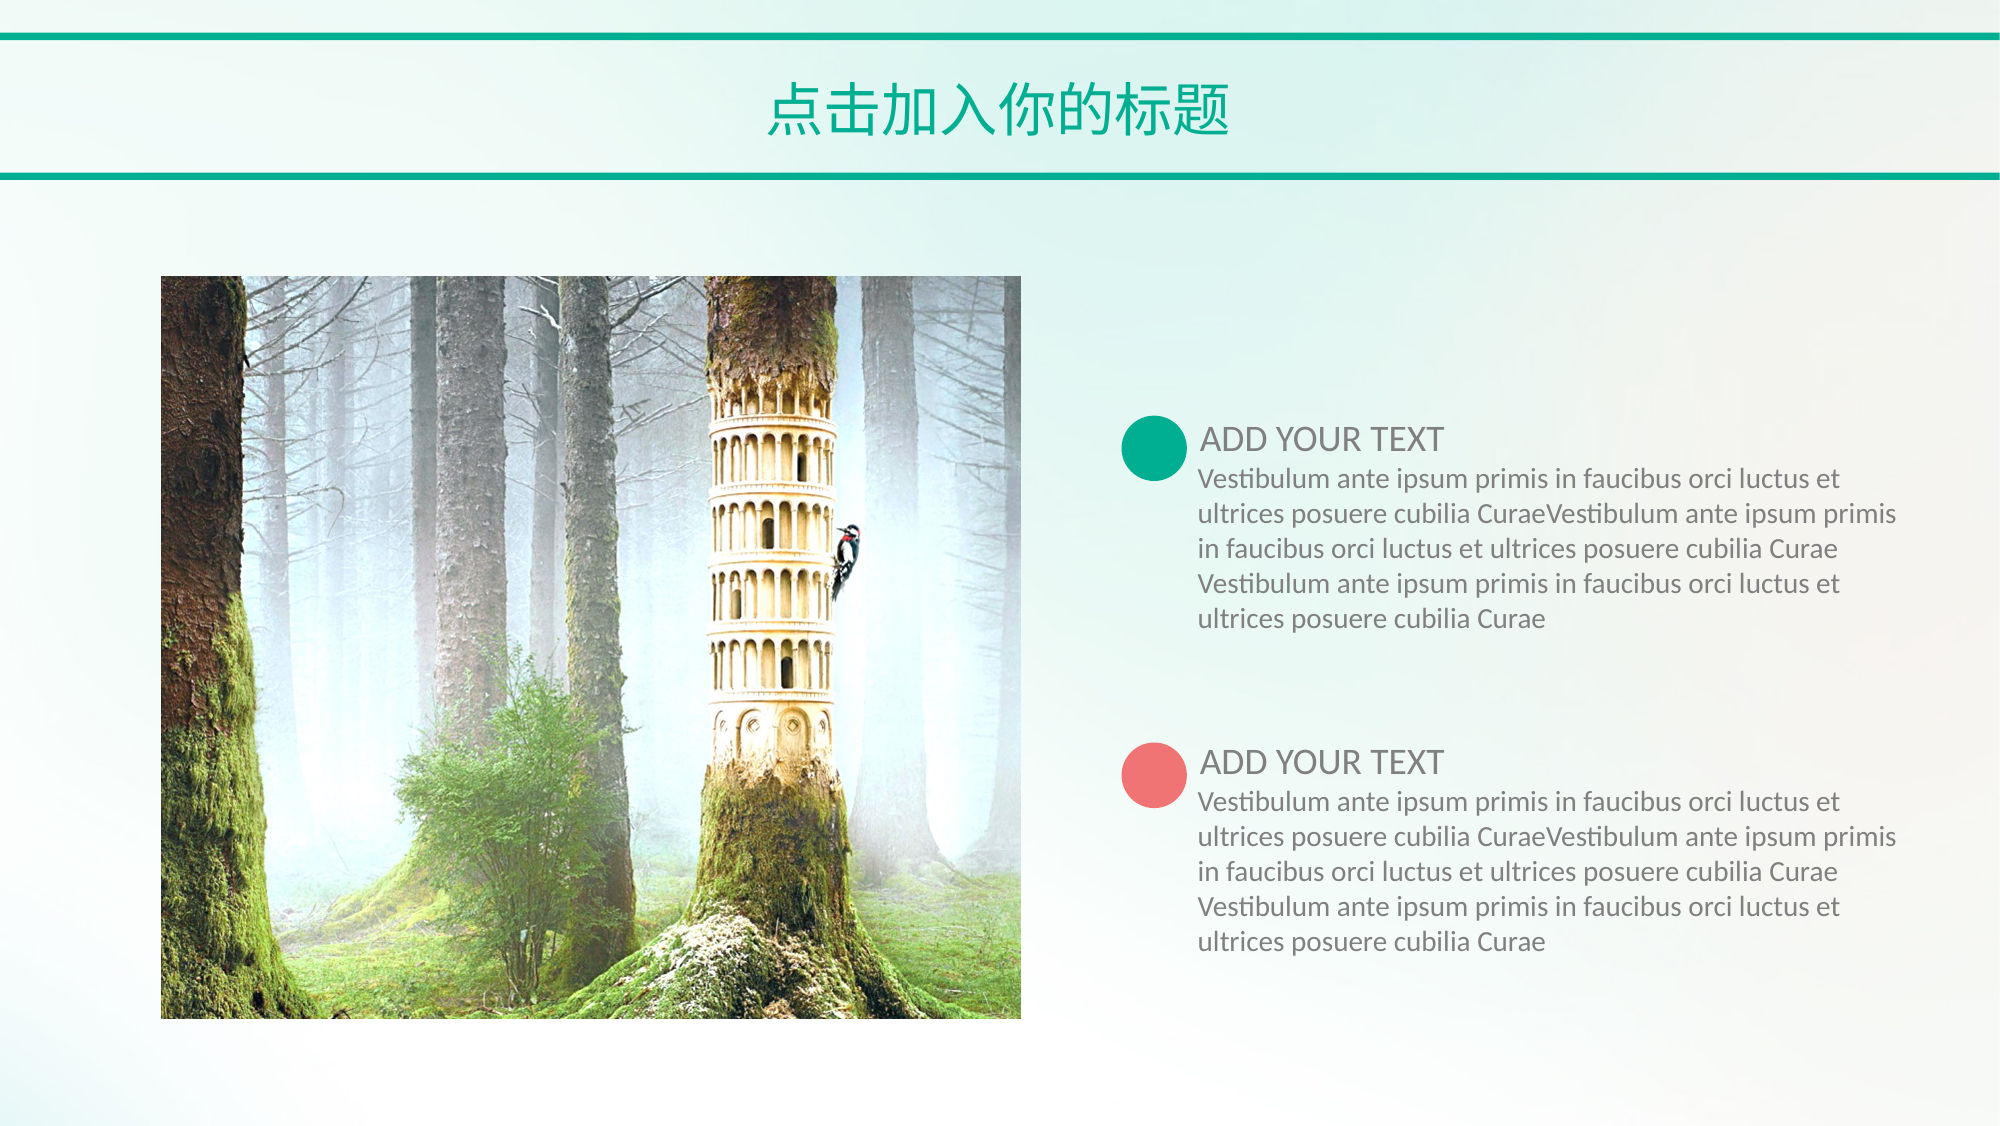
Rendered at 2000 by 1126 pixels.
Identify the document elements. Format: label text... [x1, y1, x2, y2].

text_box [1119, 740, 1189, 811]
text_box [159, 274, 1023, 1021]
picture [0, 0, 2000, 32]
text_box Vestibulum ante ipsum primis in faucibus orci luctus et ultrices posuere cubilia CuraeVestibulum ante ipsum primis in faucibus orci luctus et ultrices posuere cubilia Curae Vestibulum ante ipsum primis in faucibus orci luctus et ultrices posuere cubilia Curae [1182, 451, 1929, 677]
text_box ADD YOUR TEXT [1185, 729, 1482, 790]
text_box ADD YOUR TEXT [1185, 407, 1482, 467]
picture [0, 181, 2000, 1126]
text_box Vestibulum ante ipsum primis in faucibus orci luctus et ultrices posuere cubilia CuraeVestibulum ante ipsum primis in faucibus orci luctus et ultrices posuere cubilia Curae Vestibulum ante ipsum primis in faucibus orci luctus et ultrices posuere cubilia Curae [1182, 774, 1929, 1000]
text_box [1119, 413, 1189, 484]
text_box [0, 32, 2000, 181]
